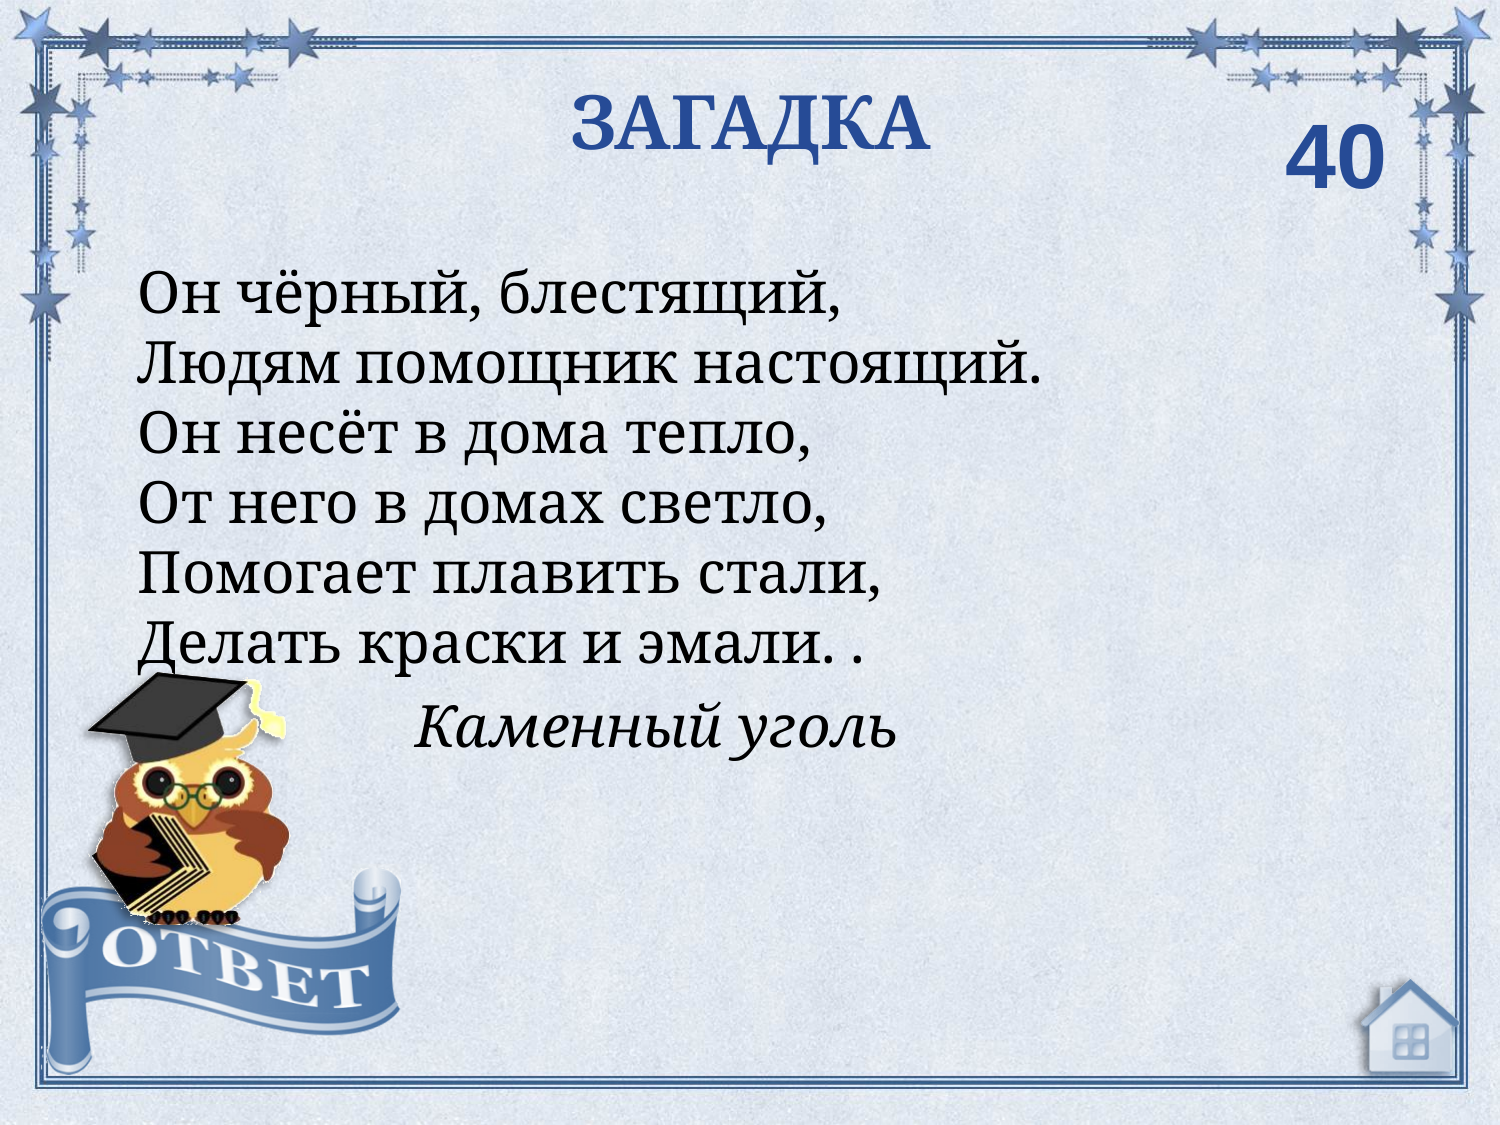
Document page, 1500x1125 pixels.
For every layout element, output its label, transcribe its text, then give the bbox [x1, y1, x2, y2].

text_box ЗАГАДКА [301, 66, 1200, 172]
text_box Каменный уголь [400, 681, 1435, 766]
text_box Он чёрный, блестящий, Людям помощник настоящий. Он несёт в дома тепло, От него в домах светло, Помогает плавить стали, Делать краски и эмали. . [123, 247, 1378, 683]
text_box 40 [1266, 89, 1407, 215]
picture [0, 0, 1500, 1125]
